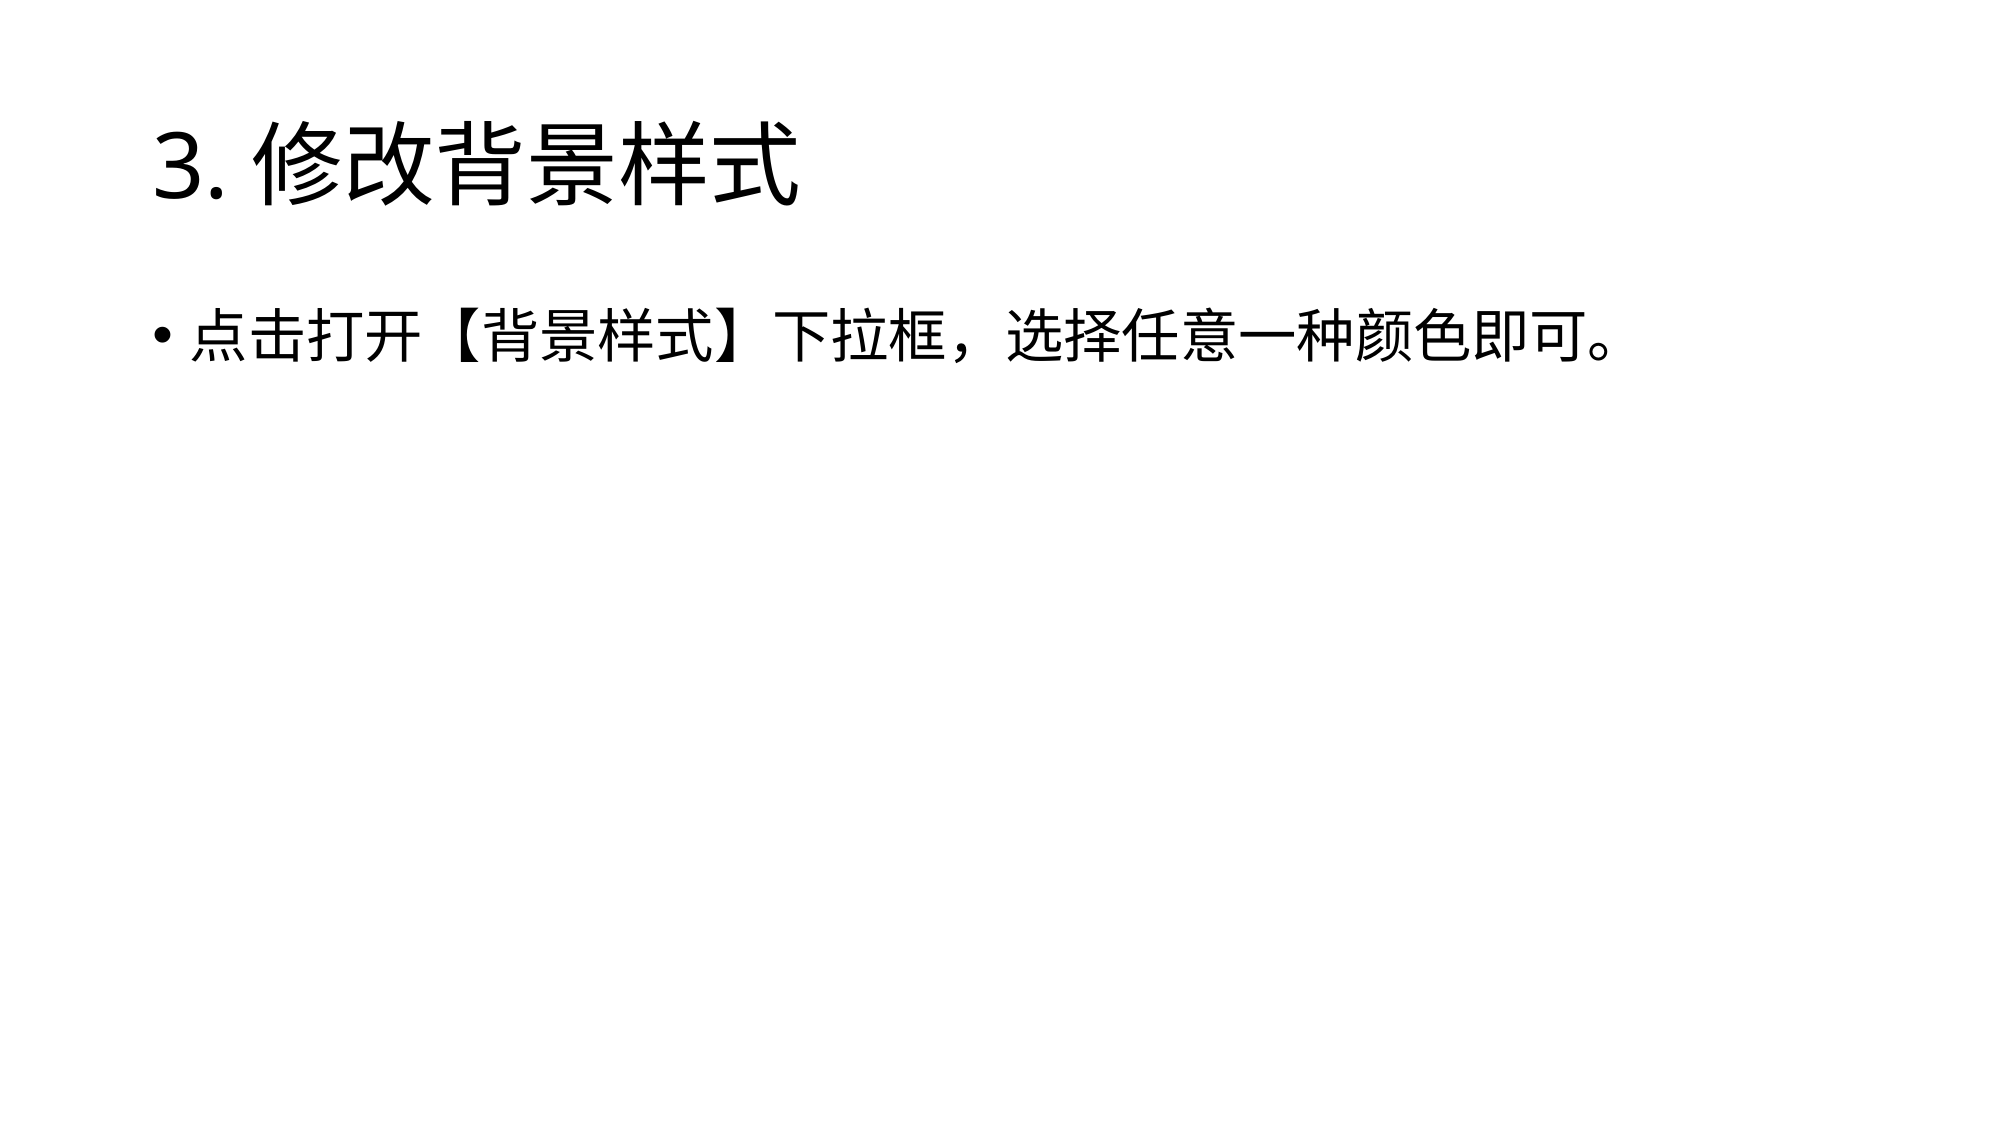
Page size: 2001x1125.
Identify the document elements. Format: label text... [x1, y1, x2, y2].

list 点击打开【背景样式】下拉框，选择任意一种颜色即可。 [137, 299, 1863, 1014]
title 3.修改背景样式 [137, 59, 1863, 278]
